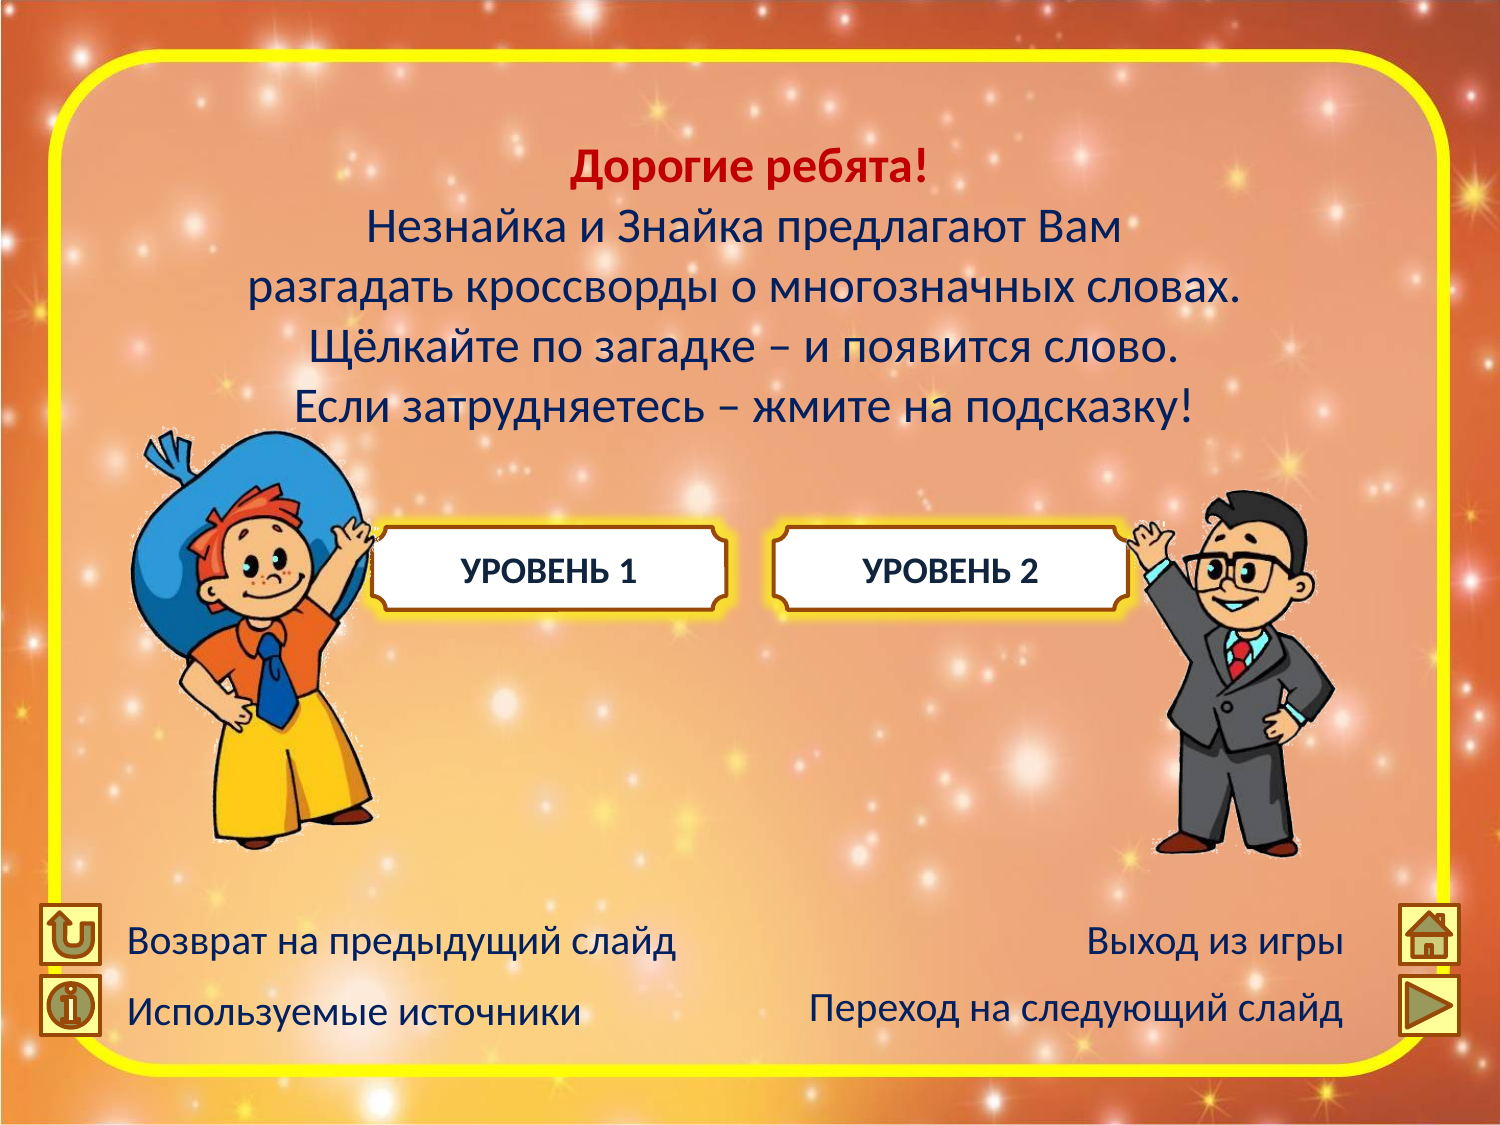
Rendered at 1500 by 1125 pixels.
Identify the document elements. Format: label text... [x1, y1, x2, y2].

picture [0, 0, 1500, 1125]
text_box Переход на следующий слайд [726, 970, 1369, 1039]
text_box [1398, 903, 1461, 966]
text_box [1398, 974, 1461, 1037]
text_box [39, 974, 102, 1037]
text_box Выход из игры [612, 905, 1369, 970]
text_box [39, 903, 102, 966]
text_box Возврат на предыдущий слайд [112, 905, 612, 970]
text_box УРОВЕНЬ 1 [389, 524, 729, 612]
text_box Используемые источники [112, 975, 762, 1041]
text_box Дорогие ребята! Незнайка и Знайка предлагают Вам разгадать кроссворды о многозначных словах. Щёлкайте по загадке – и появится слово. Если затрудняетесь – жмите на подсказку! [159, 125, 1341, 441]
text_box УРОВЕНЬ 2 [771, 524, 1110, 612]
